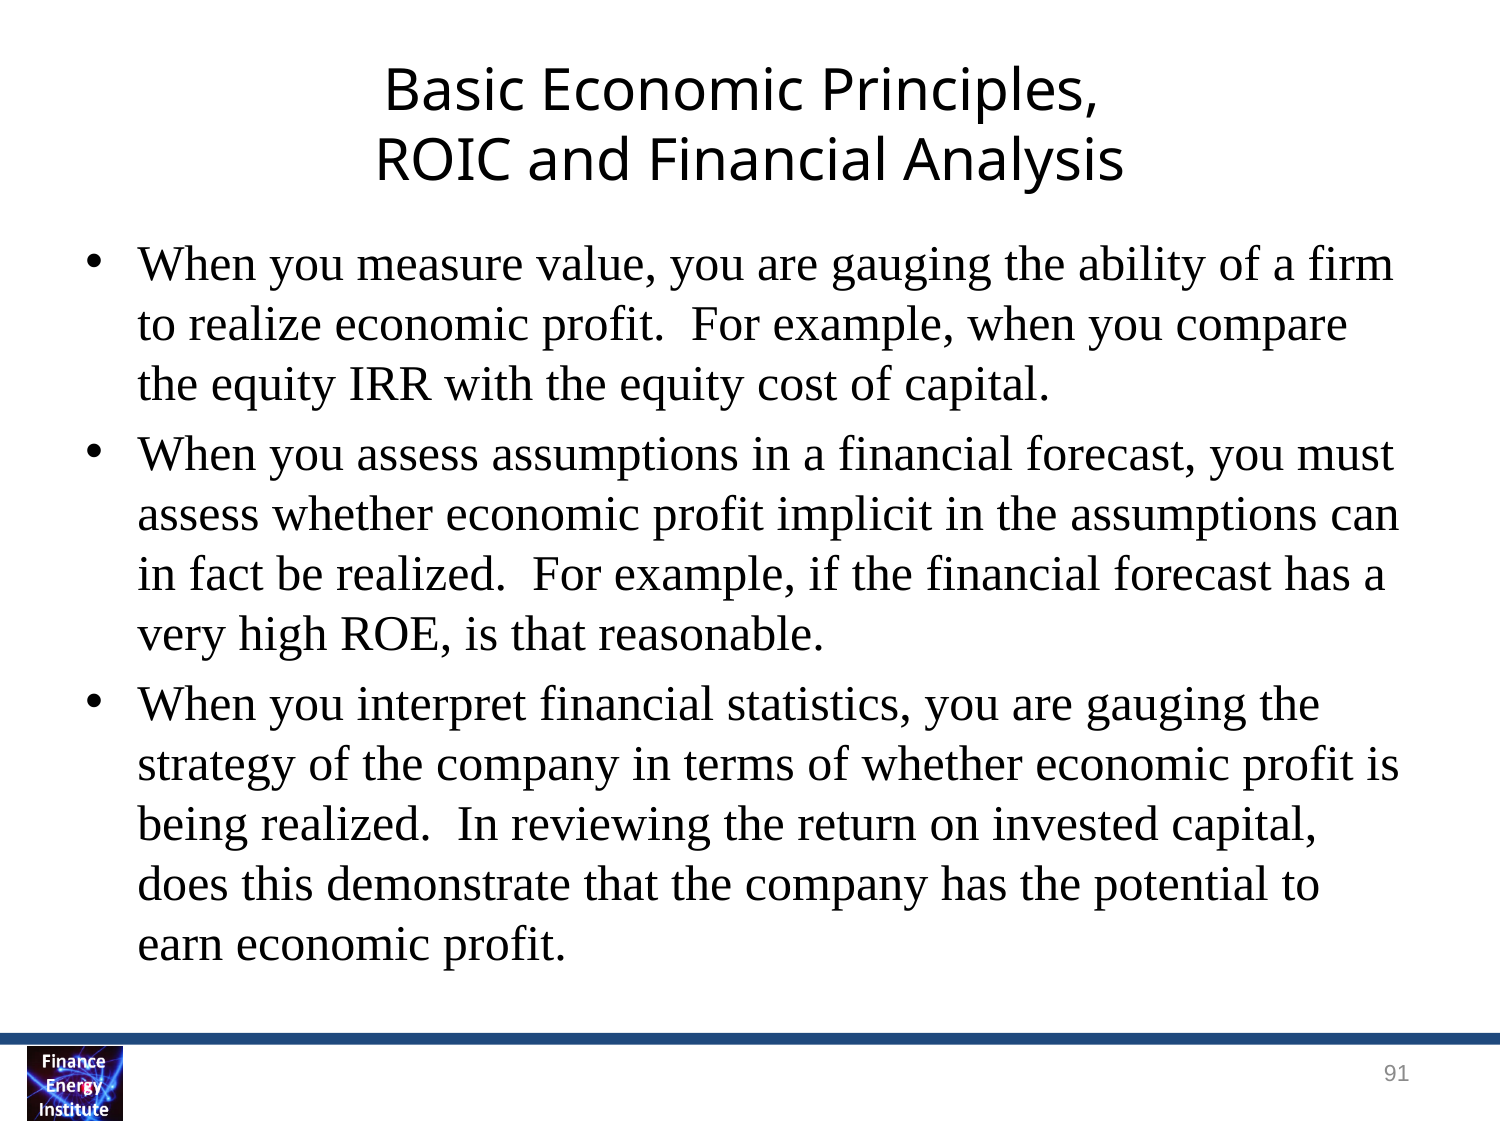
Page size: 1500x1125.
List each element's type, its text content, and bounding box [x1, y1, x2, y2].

slide_number 91 [1074, 1042, 1425, 1103]
list When you measure value, you are gauging the ability of a firm to realize economic profit. For example, when you compare the equity IRR with the equity cost of capital. When you assess assumptions in a financial forecast, you must assess whether economic profit implicit in the assumptions can in fact be realized. For example, if the financial forecast has a very high ROE, is that reasonable. When you interpret financial statistics, you are gauging the strategy of the company in terms of whether economic profit is being realized. In reviewing the return on invested capital, does this demonstrate that the company has the potential to earn economic profit. [70, 222, 1430, 1032]
picture [27, 1046, 123, 1121]
title Basic Economic Principles, ROIC and Financial Analysis [112, 75, 1388, 171]
